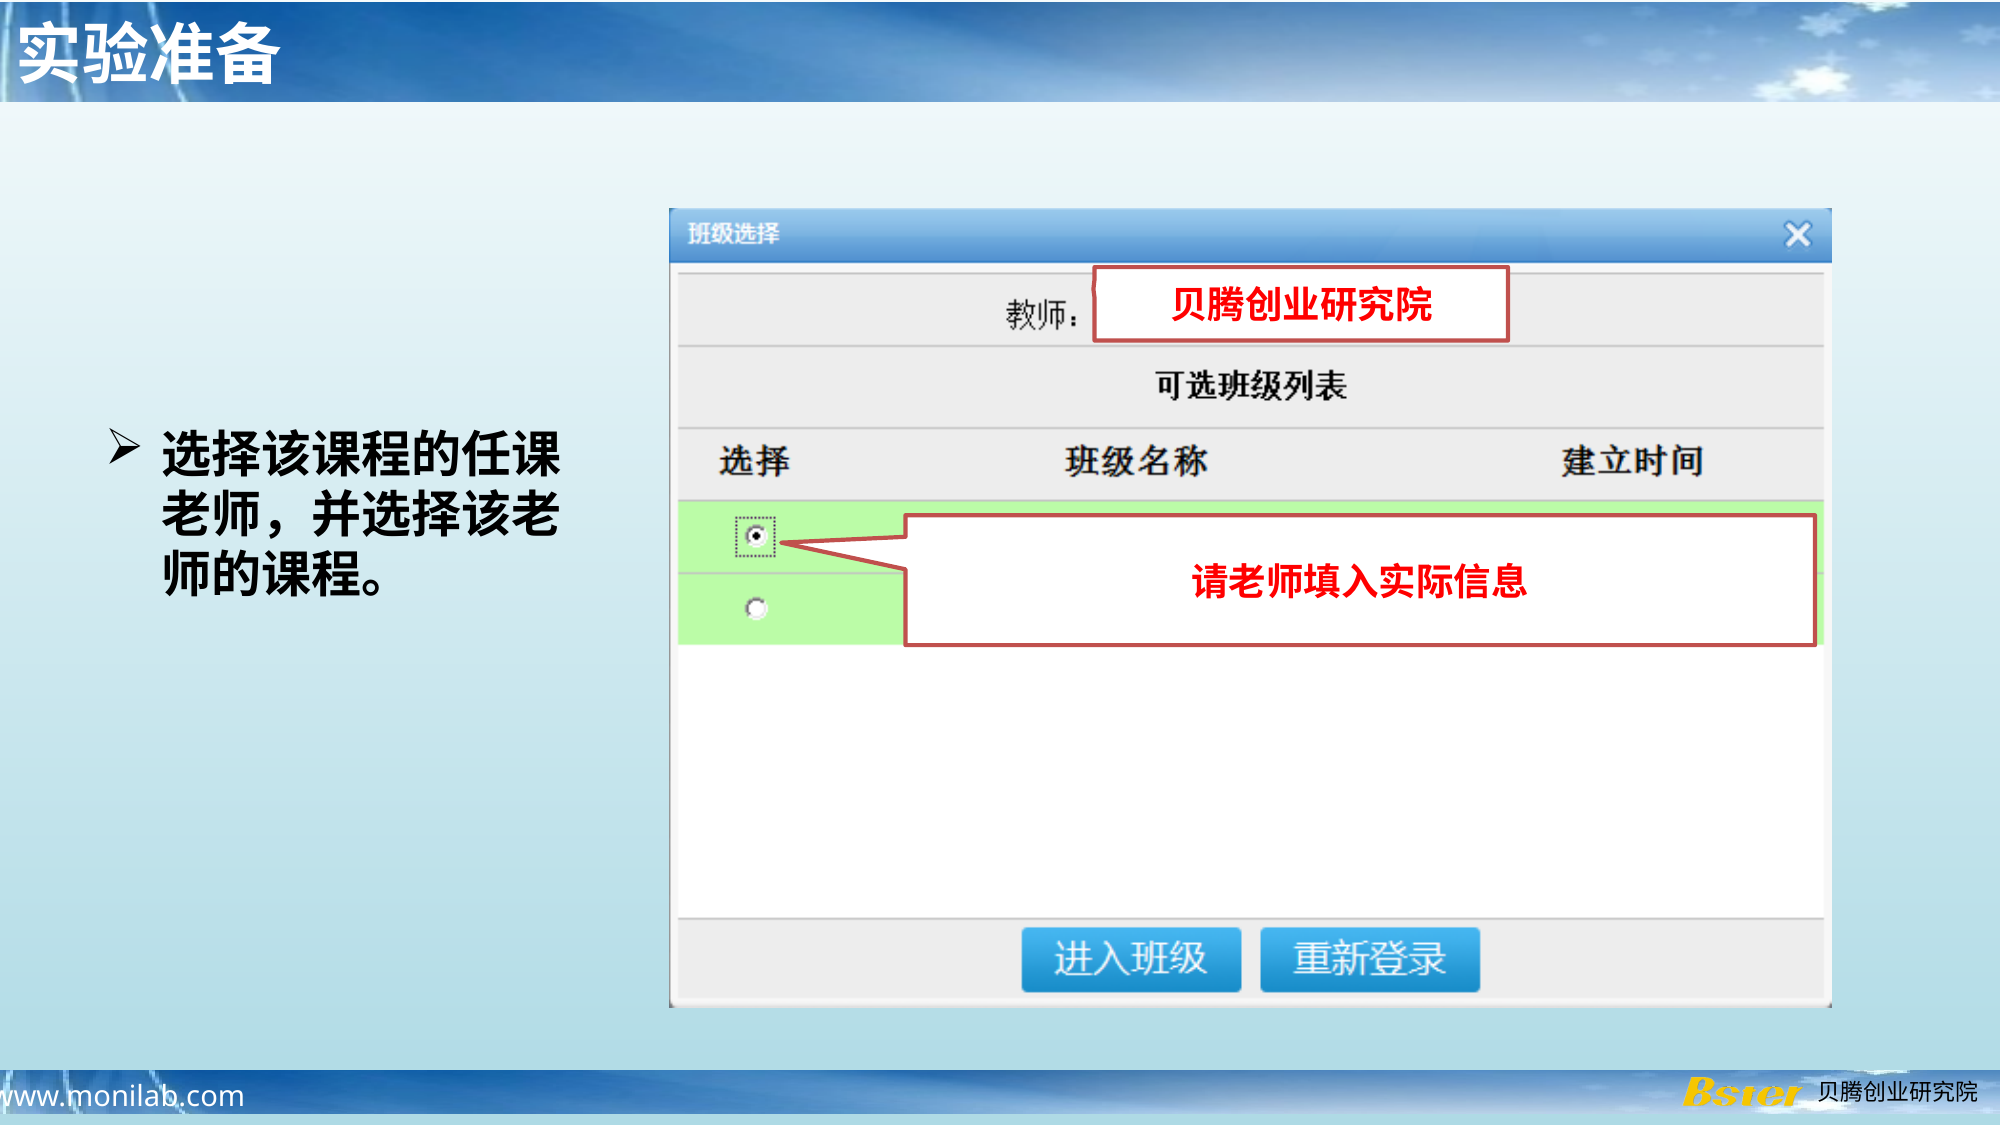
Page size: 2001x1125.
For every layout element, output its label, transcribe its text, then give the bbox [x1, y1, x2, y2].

picture [669, 207, 1832, 1009]
picture [0, 1070, 2000, 1114]
text_box 选择该课程的任课老师，并选择该老师的课程。 [90, 415, 599, 610]
picture [414, 2, 2000, 102]
text_box 实验准备 [0, 1, 414, 102]
